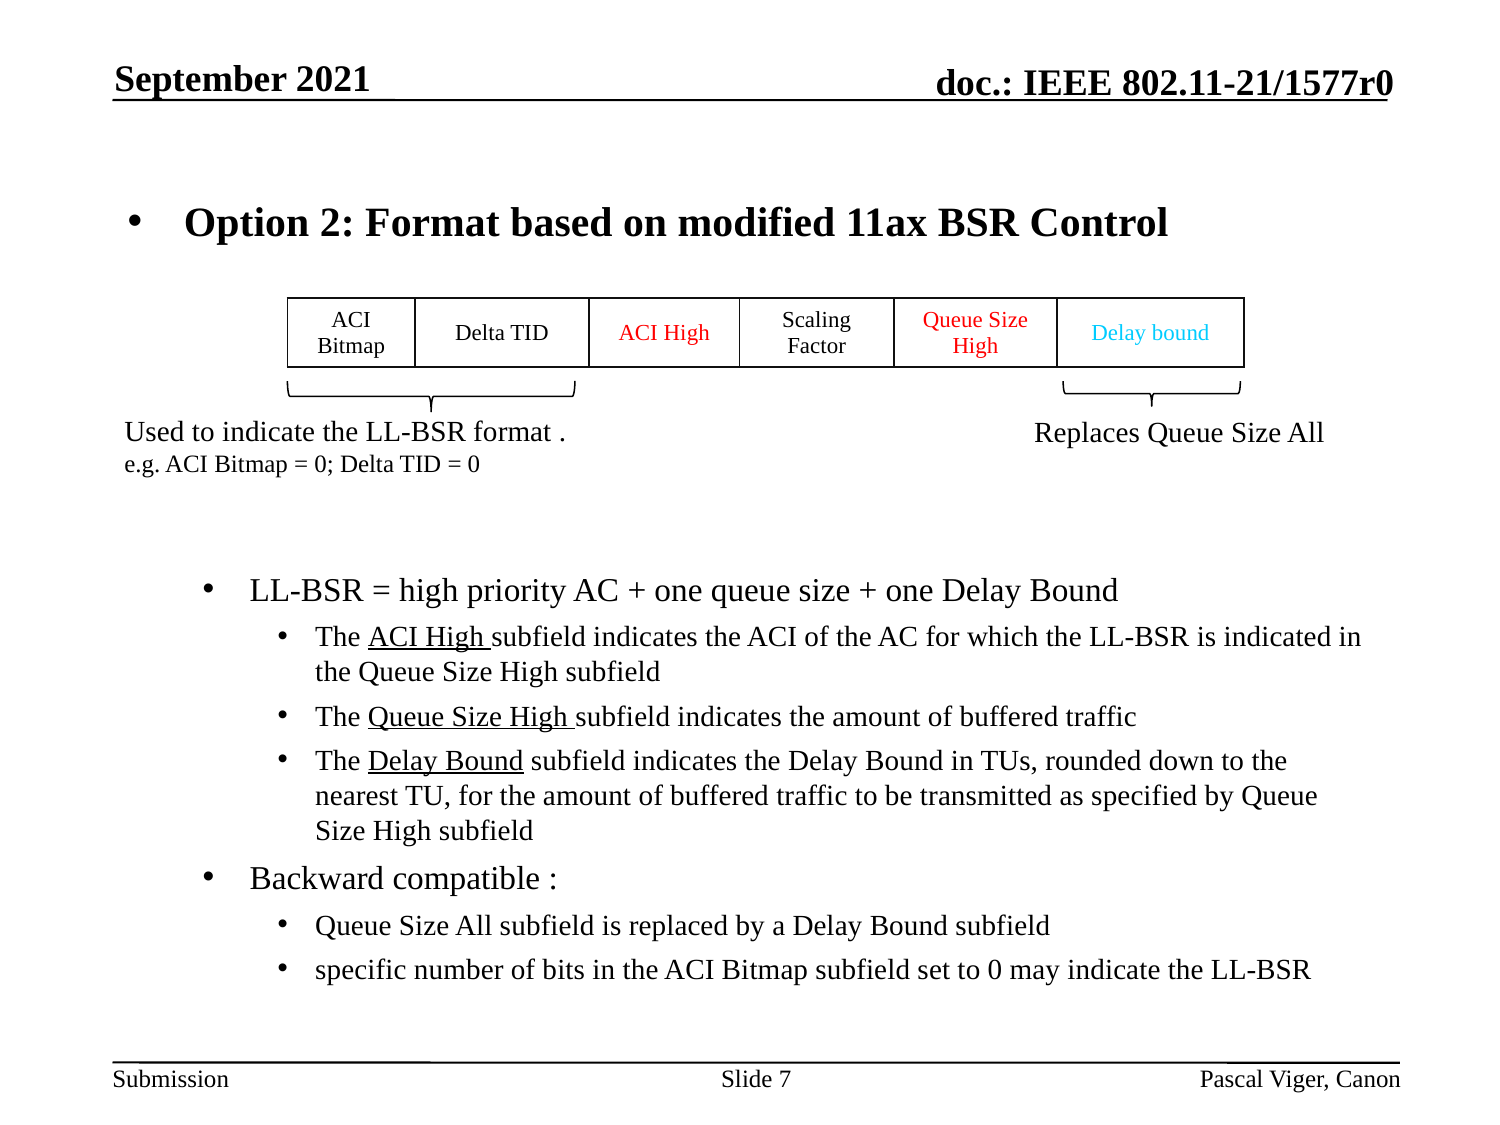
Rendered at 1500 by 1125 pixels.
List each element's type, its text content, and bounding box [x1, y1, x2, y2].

text_box [1063, 381, 1241, 407]
text_box Replaces Queue Size All [1007, 406, 1351, 456]
text_box [287, 380, 575, 404]
table_header Delta TID [416, 299, 588, 366]
list Option 2: Format based on modified 11ax BSR Control LL-BSR = high priority AC + one queue size + one Delay Bound The ACI High subfield indicates the ACI of the AC for which the LL-BSR is indicated in the Queue Size High subfield The Queue Size High subfield indicates the amount of buffered traffic The Delay Bound subfield indicates the Delay Bound in TUs, rounded down to the nearest TU, for the amount of buffered traffic to be transmitted as specified by Queue Size High subfield Backward compatible : Queue Size All subfield is replaced by a Delay Bound subfield specific number of bits in the ACI Bitmap subfield set to 0 may indicate the LL-BSR [112, 124, 1388, 1000]
table_header Delay bound [1058, 299, 1243, 366]
slide_number Slide 7 [712, 1061, 800, 1123]
table_header ACI Bitmap [288, 299, 414, 366]
table_header Scaling Factor [740, 299, 893, 366]
text_box Used to indicate the LL-BSR format . e.g. ACI Bitmap = 0; Delta TID = 0 [109, 404, 600, 485]
table_header Queue Size High [895, 299, 1056, 366]
footer Pascal Viger, Canon [878, 1061, 1402, 1093]
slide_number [114, 54, 423, 100]
table_header ACI High [590, 299, 739, 366]
